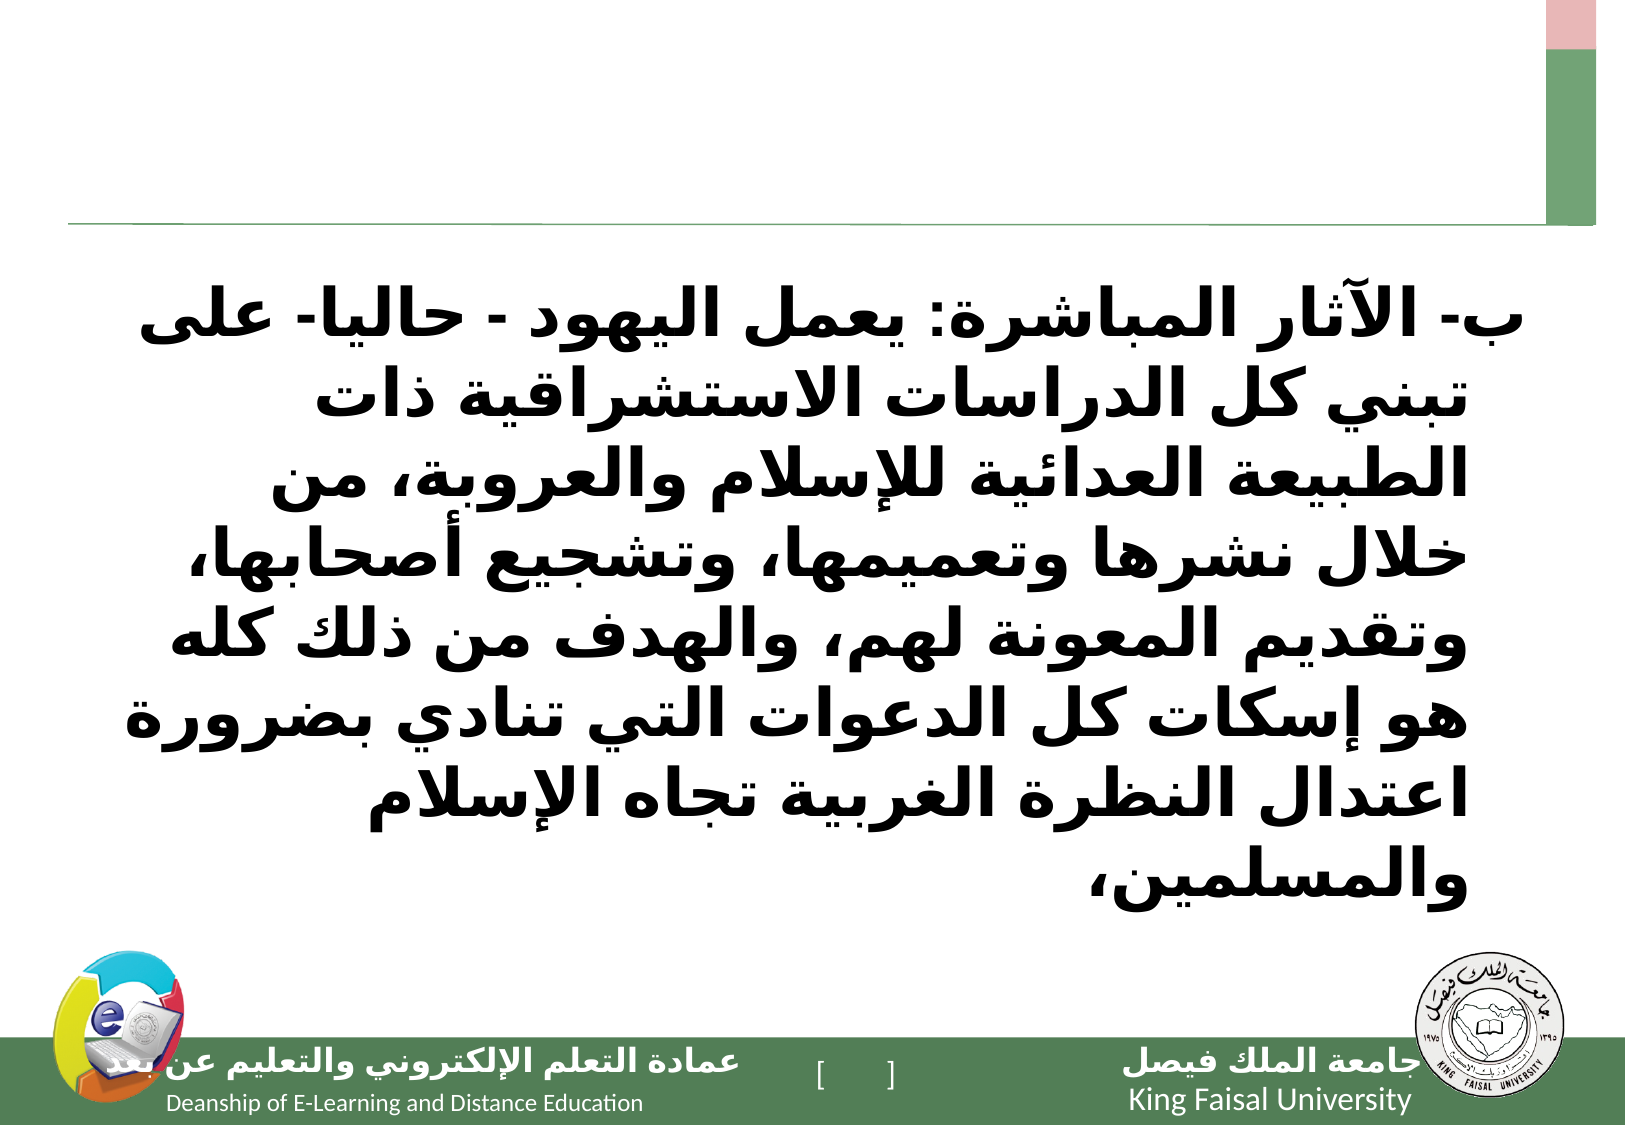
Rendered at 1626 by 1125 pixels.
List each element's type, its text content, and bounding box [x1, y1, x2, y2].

list ب- الآثار المباشرة: يعمل اليهود - حاليا- على تبني كل الدراسات الاستشراقية ذات الطبيعة العدائية للإسلام والعروبة، من خلال نشرها وتعميمها، وتشجيع أصحابها، وتقديم المعونة لهم، والهدف من ذلك كله هو إسكات كل الدعوات التي تنادي بضرورة اعتدال النظرة الغربية تجاه الإسلام والمسلمين، [80, 262, 1544, 1006]
picture [50, 949, 188, 1104]
picture [170, 1097, 178, 1104]
picture [1412, 949, 1567, 1100]
